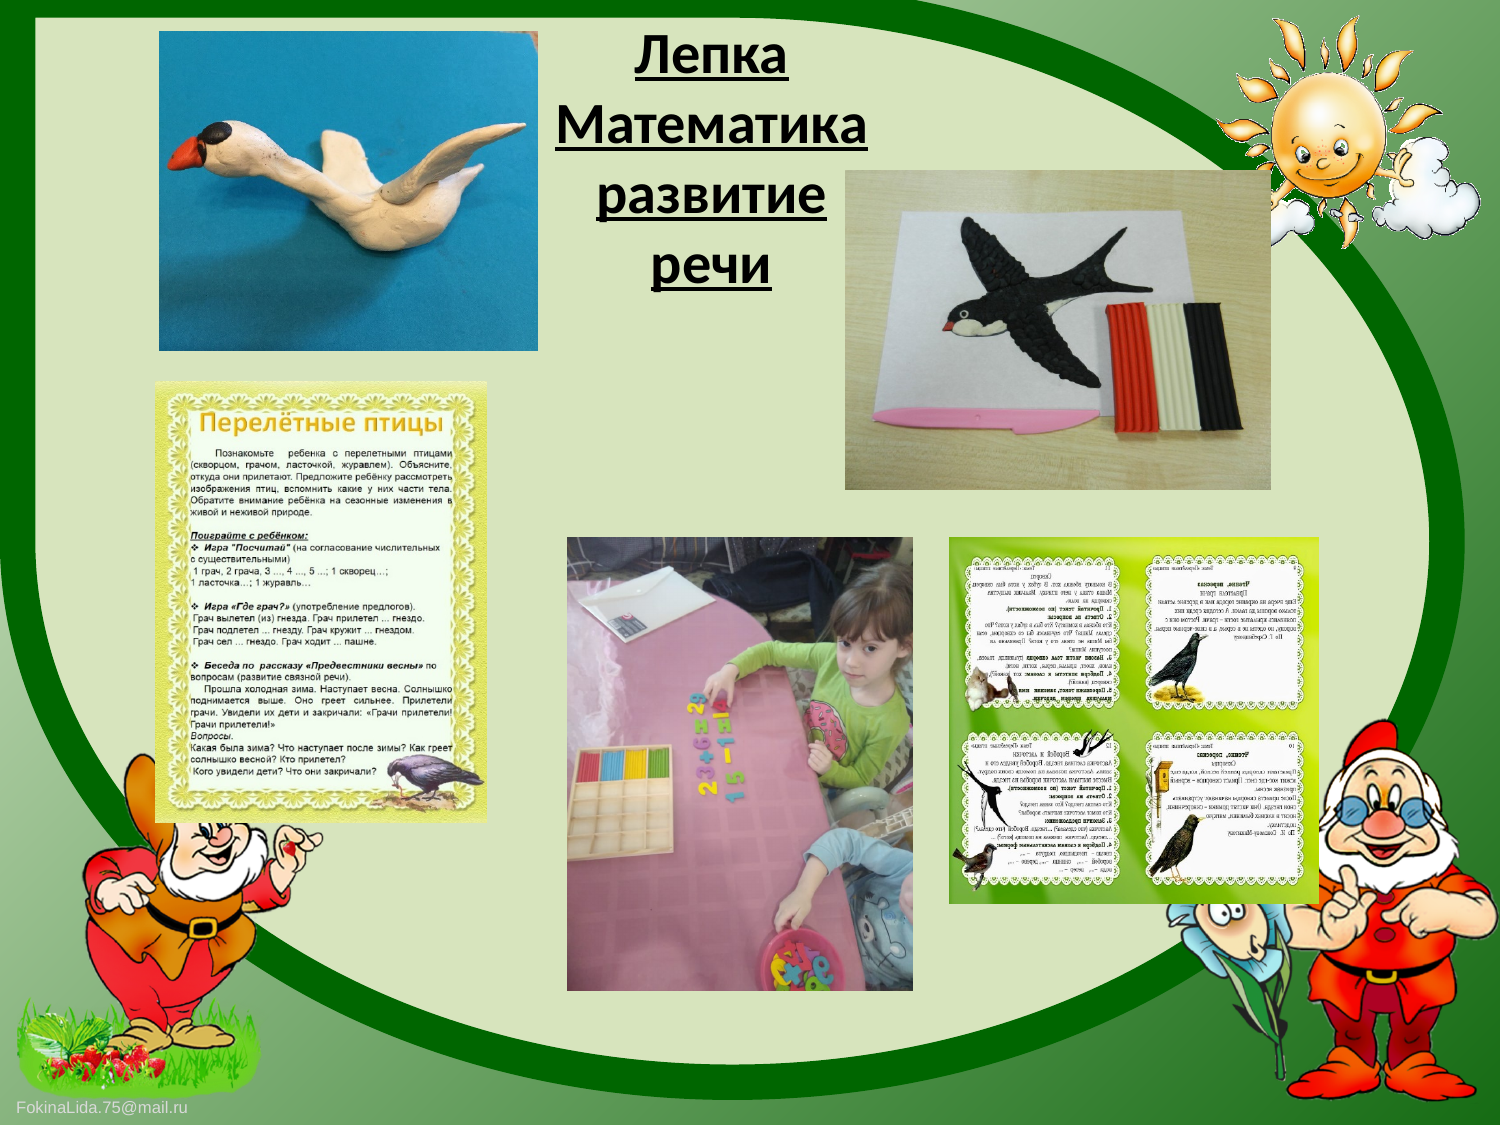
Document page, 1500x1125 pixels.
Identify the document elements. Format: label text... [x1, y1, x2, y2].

title Лепка Математика развитие речи [519, 0, 904, 311]
picture [844, 0, 1500, 490]
picture [159, 31, 538, 351]
picture [948, 536, 1500, 1104]
picture [566, 536, 913, 991]
picture [17, 381, 487, 1101]
